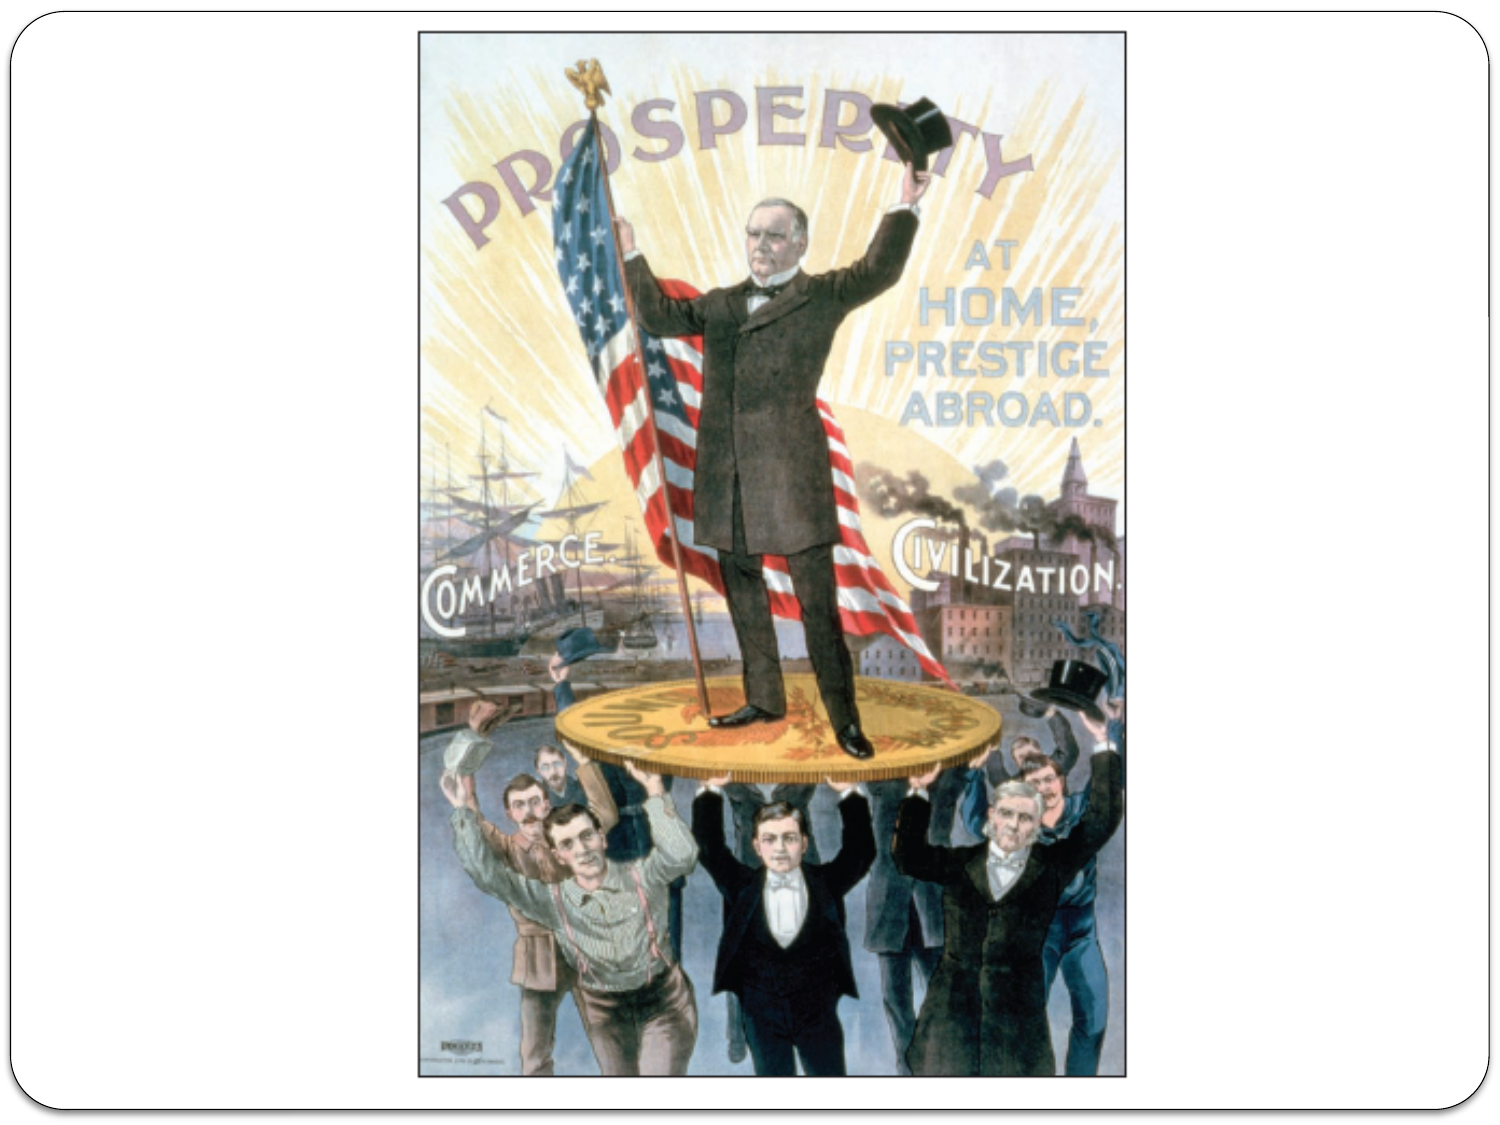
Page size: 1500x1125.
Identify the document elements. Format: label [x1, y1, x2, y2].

picture [412, 23, 1138, 1089]
